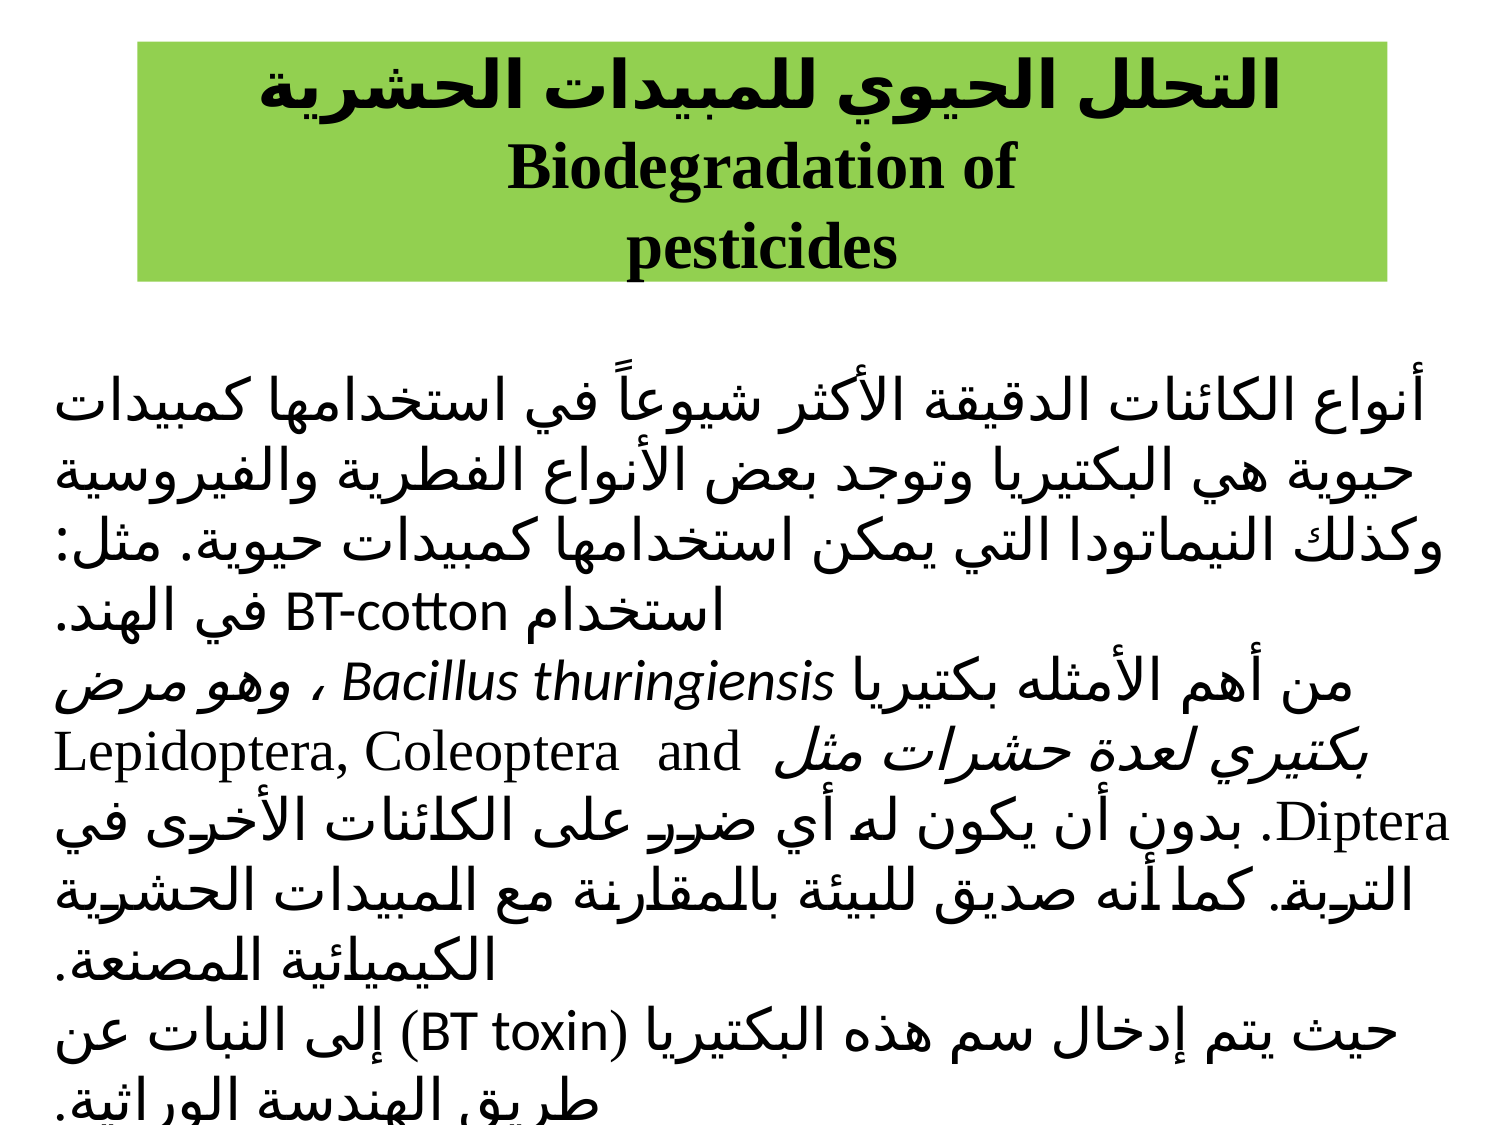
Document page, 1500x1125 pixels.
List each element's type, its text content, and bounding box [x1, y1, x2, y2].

list أنواع الكائنات الدقيقة الأكثر شيوعاً في استخدامها كمبيدات حيوية هي البكتيريا وتوجد بعض الأنواع الفطرية والفيروسية وكذلك النيماتودا التي يمكن استخدامها كمبيدات حيوية. مثل: استخدام BT-cotton في الهند. من أهم الأمثله بكتيريا Bacillus thuringiensis ، وهو مرض بكتيري لعدة حشرات مثل Lepidoptera, Coleoptera and Diptera. بدون أن يكون له أي ضرر على الكائنات الأخرى في التربة. كما أنه صديق للبيئة بالمقارنة مع المبيدات الحشرية الكيميائية المصنعة. حيث يتم إدخال سم هذه البكتيريا (BT toxin) إلى النبات عن طريق الهندسة الوراثية. [53, 362, 1472, 999]
title التحلل الحيوي للمبيدات الحشرية Biodegradation of pesticides [137, 41, 1388, 282]
